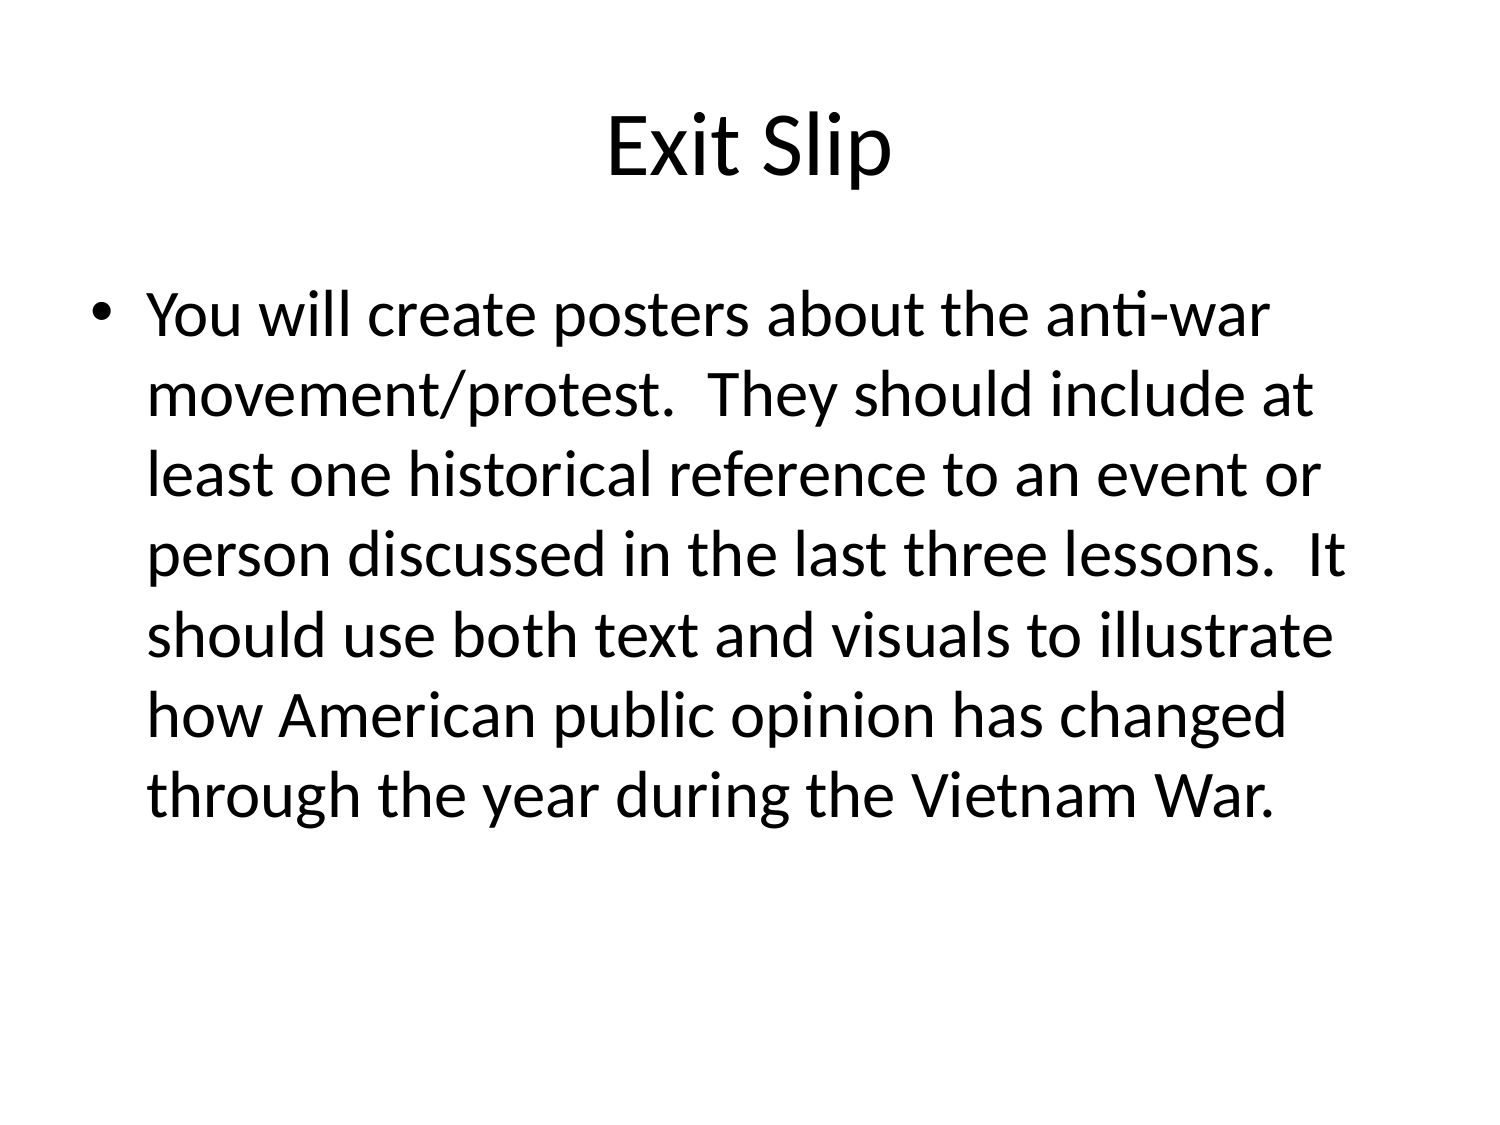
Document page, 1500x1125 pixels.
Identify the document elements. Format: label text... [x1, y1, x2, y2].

list You will create posters about the anti-war movement/protest. They should include at least one historical reference to an event or person discussed in the last three lessons. It should use both text and visuals to illustrate how American public opinion has changed through the year during the Vietnam War. [75, 262, 1425, 1005]
title Exit Slip [75, 45, 1425, 233]
